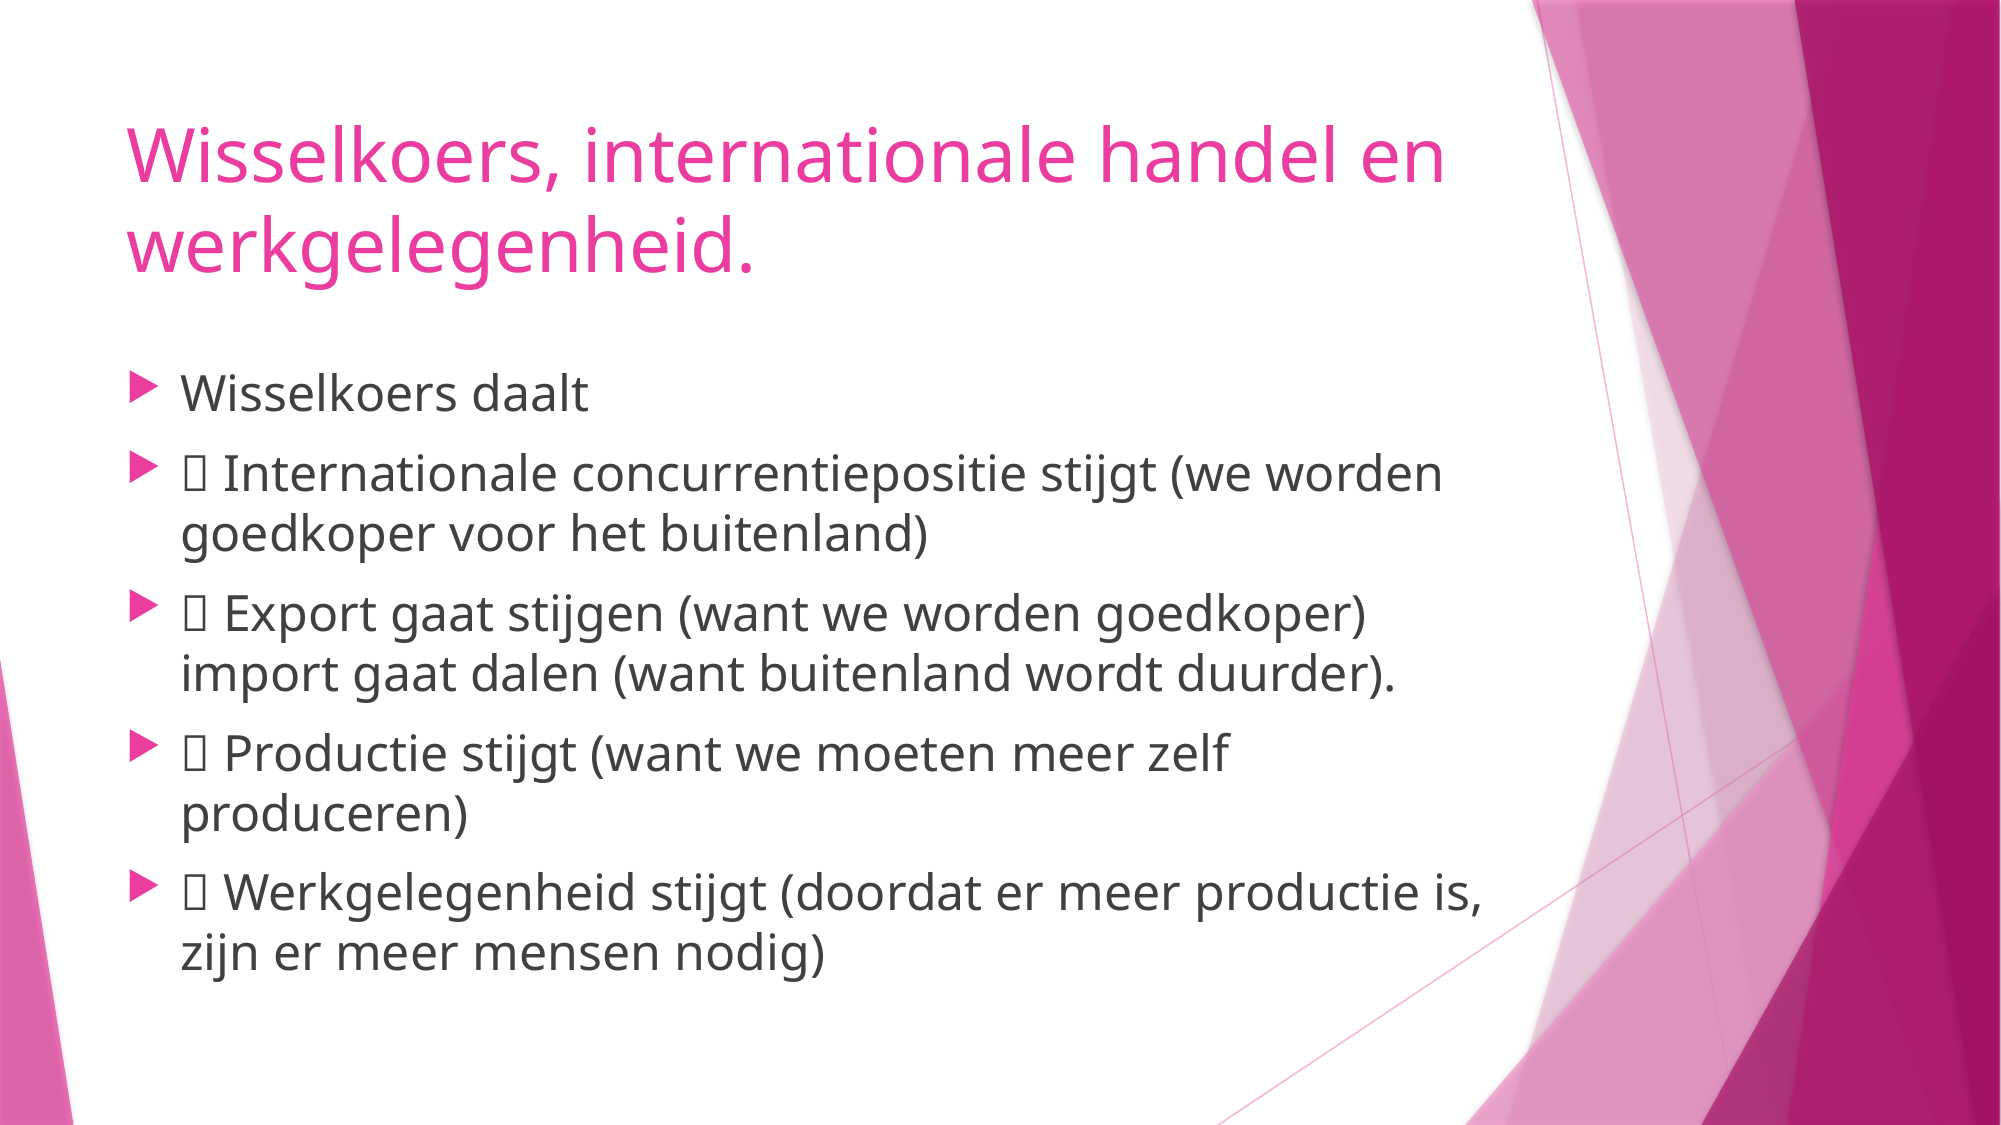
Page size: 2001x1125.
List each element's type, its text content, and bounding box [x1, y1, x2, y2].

title Wisselkoers, internationale handel en werkgelegenheid. [111, 99, 1522, 317]
list Wisselkoers daalt  Internationale concurrentiepositie stijgt (we worden goedkoper voor het buitenland)  Export gaat stijgen (want we worden goedkoper) import gaat dalen (want buitenland wordt duurder).  Productie stijgt (want we moeten meer zelf produceren)  Werkgelegenheid stijgt (doordat er meer productie is, zijn er meer mensen nodig) [111, 354, 1522, 992]
